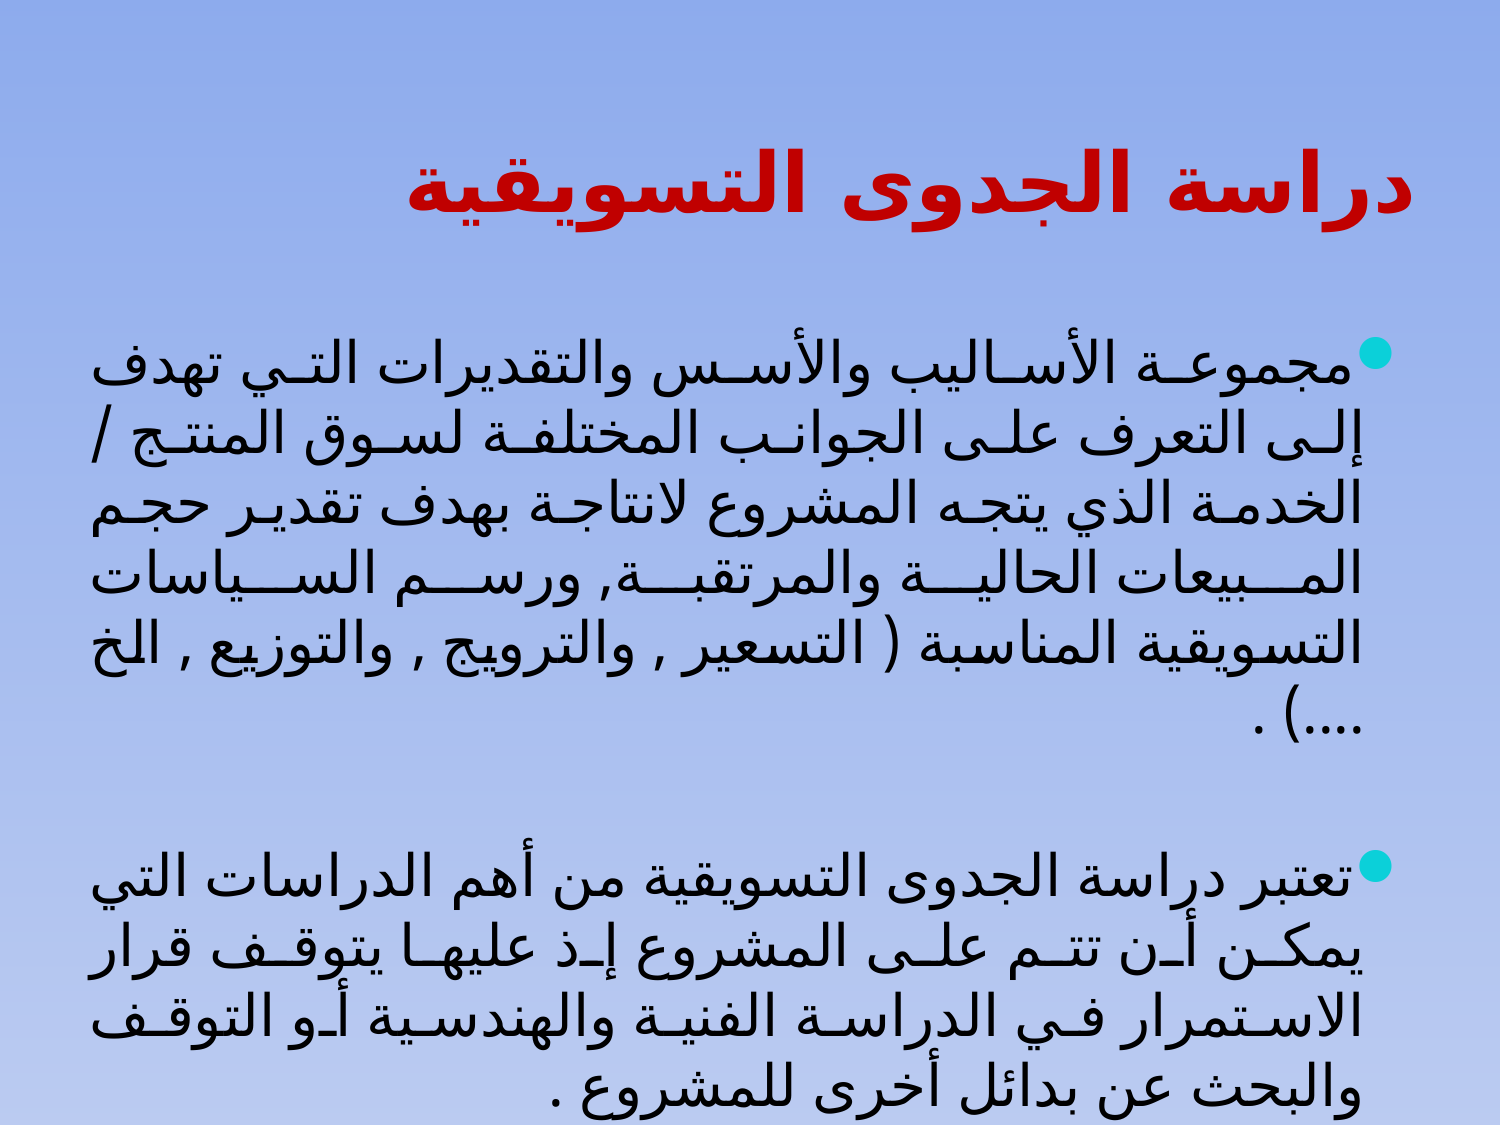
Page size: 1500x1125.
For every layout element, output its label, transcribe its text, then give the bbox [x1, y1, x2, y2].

footer الدكتور عيسى قداده [437, 1042, 988, 1103]
title دراسة الجدوى التسويقية [75, 41, 1425, 230]
list مجموعة الأساليب والأسس والتقديرات التي تهدف إلى التعرف على الجوانب المختلفة لسوق المنتج / الخدمة الذي يتجه المشروع لانتاجة بهدف تقدير حجم المبيعات الحالية والمرتقبة, ورسم السياسات التسويقية المناسبة ( التسعير , والترويج , والتوزيع , الخ ....) . تعتبر دراسة الجدوى التسويقية من أهم الدراسات التي يمكن أن تتم على المشروع إذ عليها يتوقف قرار الاستمرار في الدراسة الفنية والهندسية أو التوقف والبحث عن بدائل أخرى للمشروع . [75, 317, 1425, 1038]
slide_number 34 [1299, 1042, 1425, 1103]
